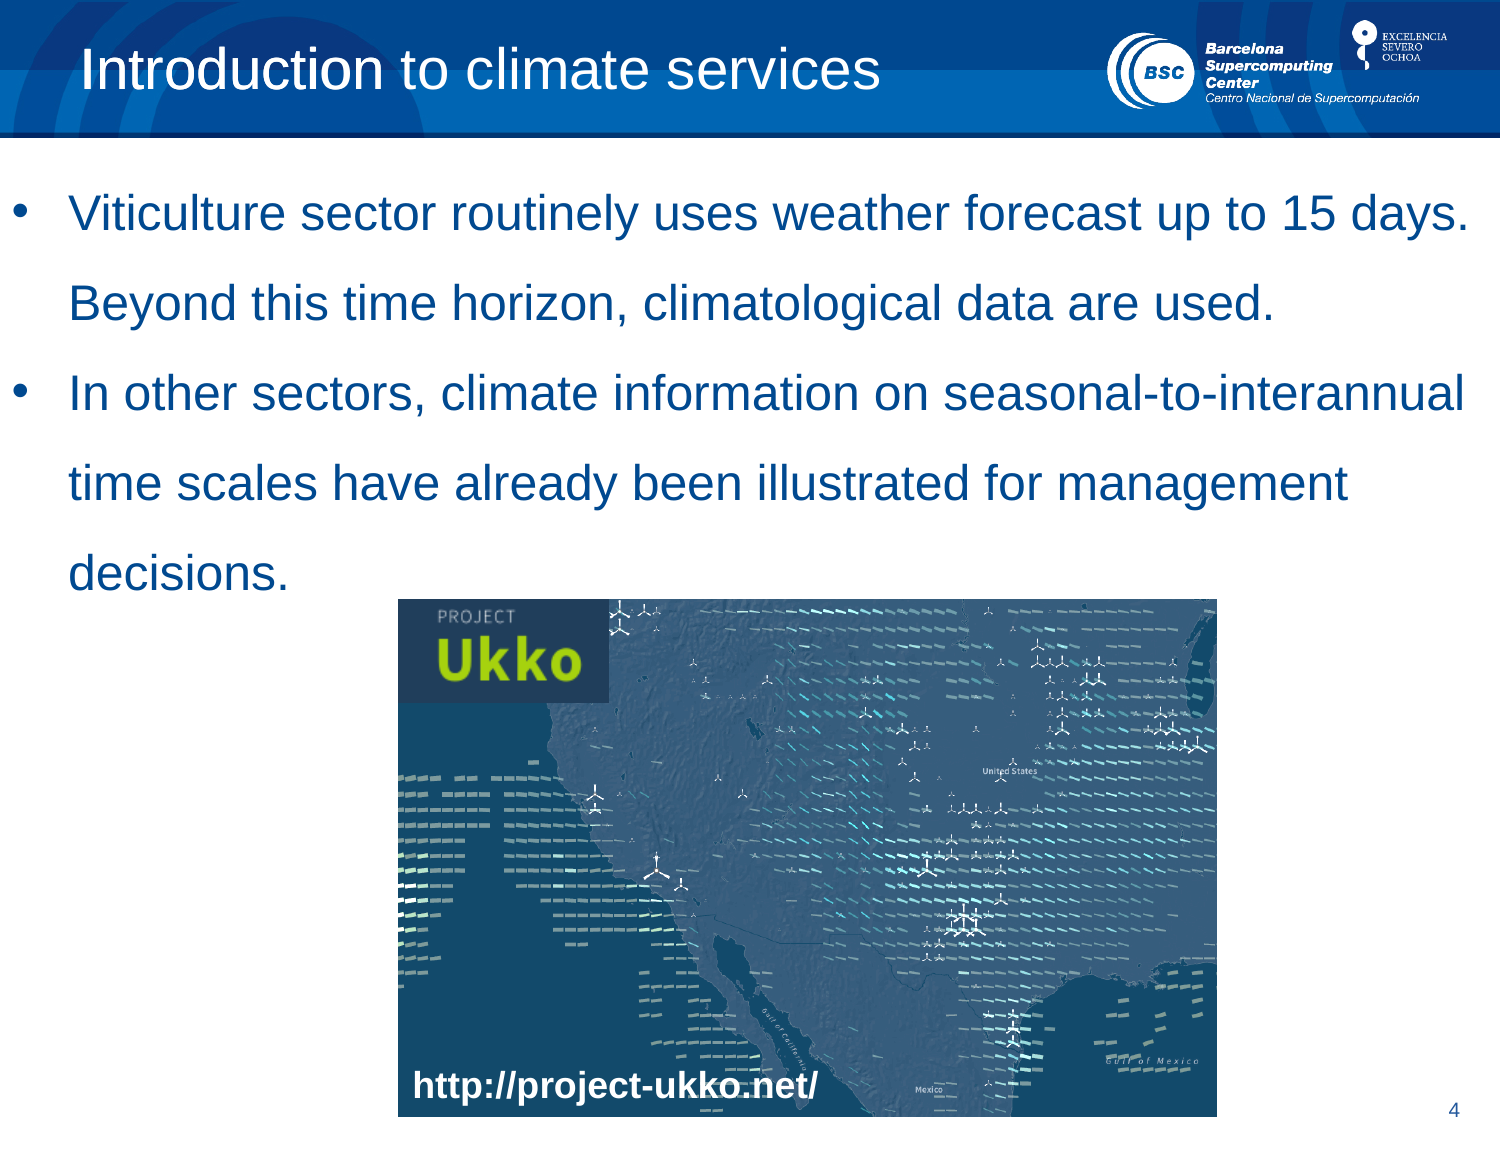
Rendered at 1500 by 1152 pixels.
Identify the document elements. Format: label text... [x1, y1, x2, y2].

picture [0, 0, 1500, 138]
picture [398, 599, 1218, 1117]
text_box Viticulture sector routinely uses weather forecast up to 15 days. Beyond this time horizon, climatological data are used. In other sectors, climate information on seasonal-to-interannual time scales have already been illustrated for management decisions. [0, 143, 1500, 506]
text_box Introduction to climate services [65, 23, 1081, 138]
